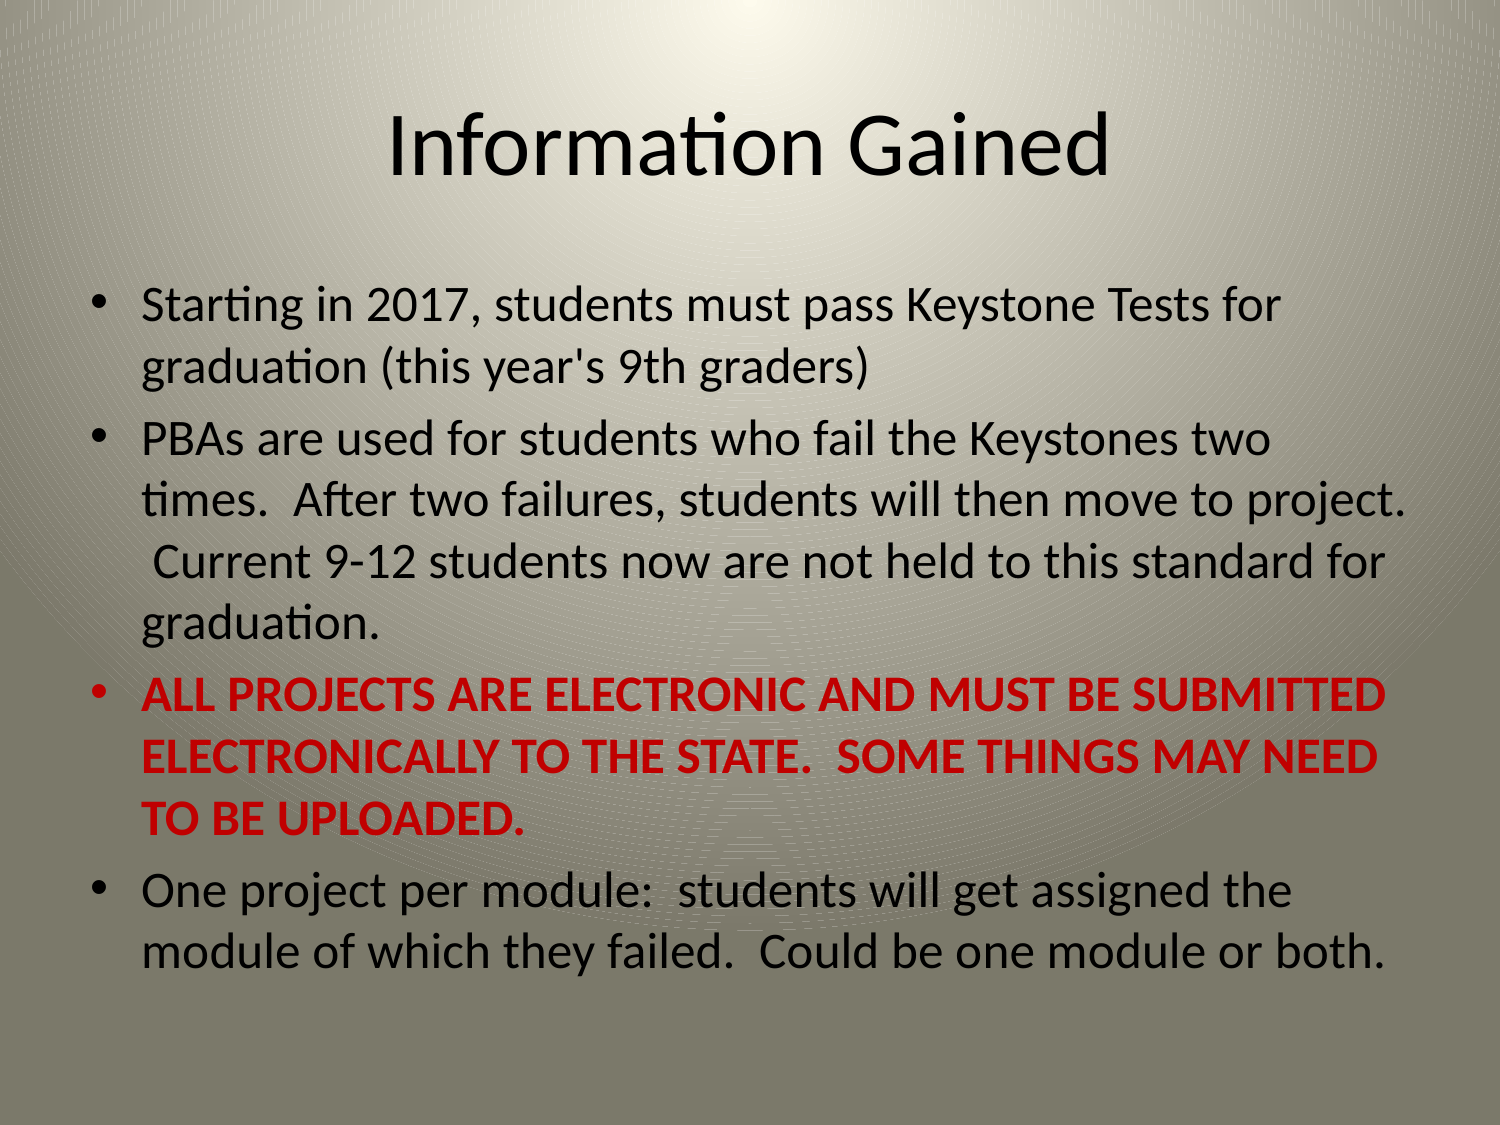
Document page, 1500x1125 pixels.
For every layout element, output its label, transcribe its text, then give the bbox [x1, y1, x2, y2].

list Starting in 2017, students must pass Keystone Tests for graduation (this year's 9th graders) PBAs are used for students who fail the Keystones two times. After two failures, students will then move to project. Current 9-12 students now are not held to this standard for graduation. ALL PROJECTS ARE ELECTRONIC AND MUST BE SUBMITTED ELECTRONICALLY TO THE STATE. SOME THINGS MAY NEED TO BE UPLOADED. One project per module: students will get assigned the module of which they failed. Could be one module or both. [75, 262, 1425, 1005]
title Information Gained [75, 45, 1425, 233]
